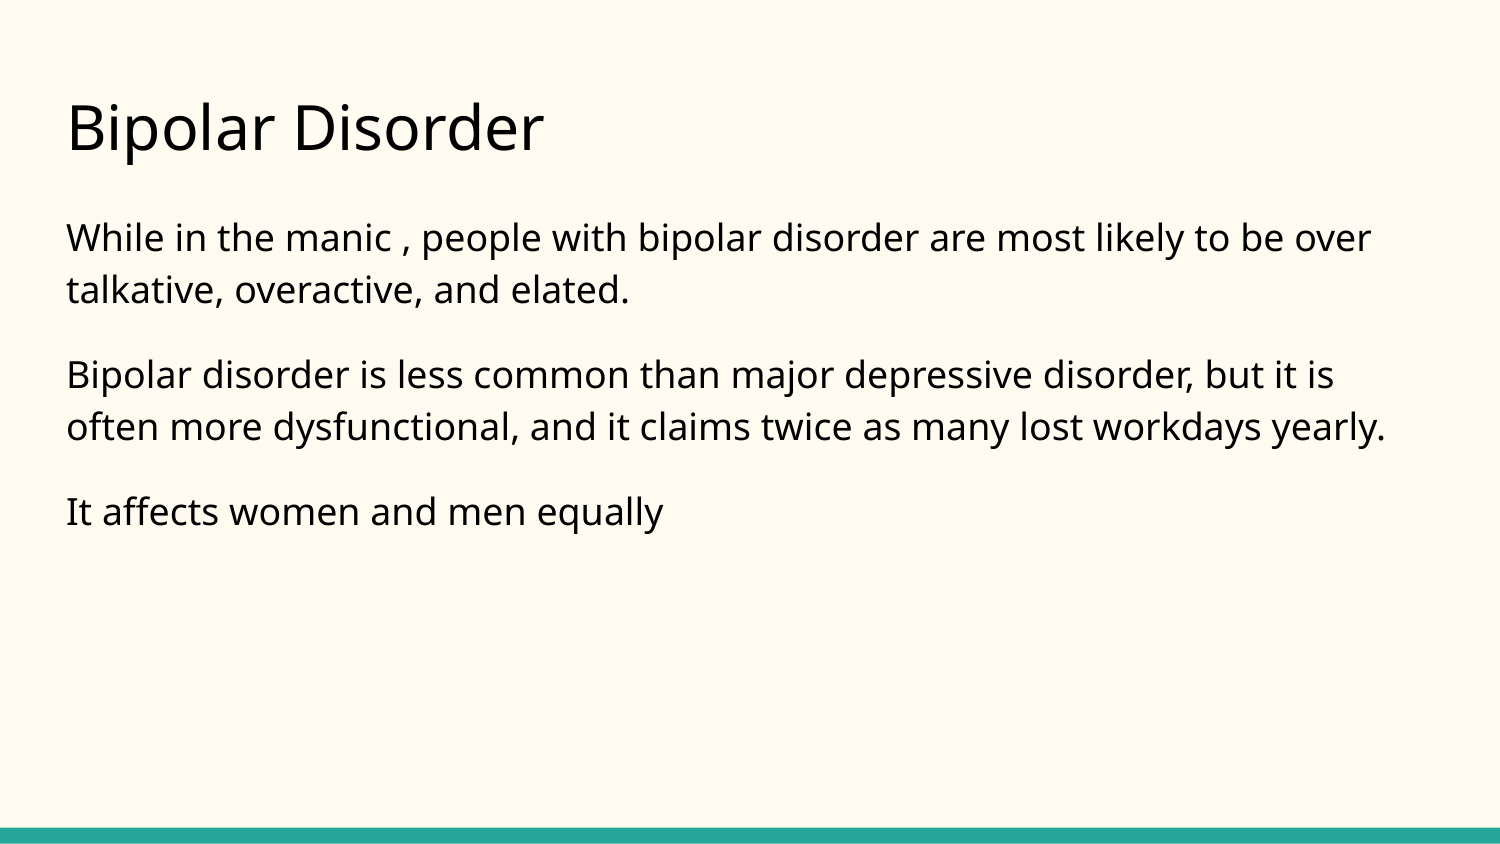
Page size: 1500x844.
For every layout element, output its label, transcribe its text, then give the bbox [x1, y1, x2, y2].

title Bipolar Disorder [51, 72, 1449, 174]
list While in the manic , people with bipolar disorder are most likely to be over talkative, overactive, and elated. Bipolar disorder is less common than major depressive disorder, but it is often more dysfunctional, and it claims twice as many lost workdays yearly. It affects women and men equally [51, 192, 1449, 750]
